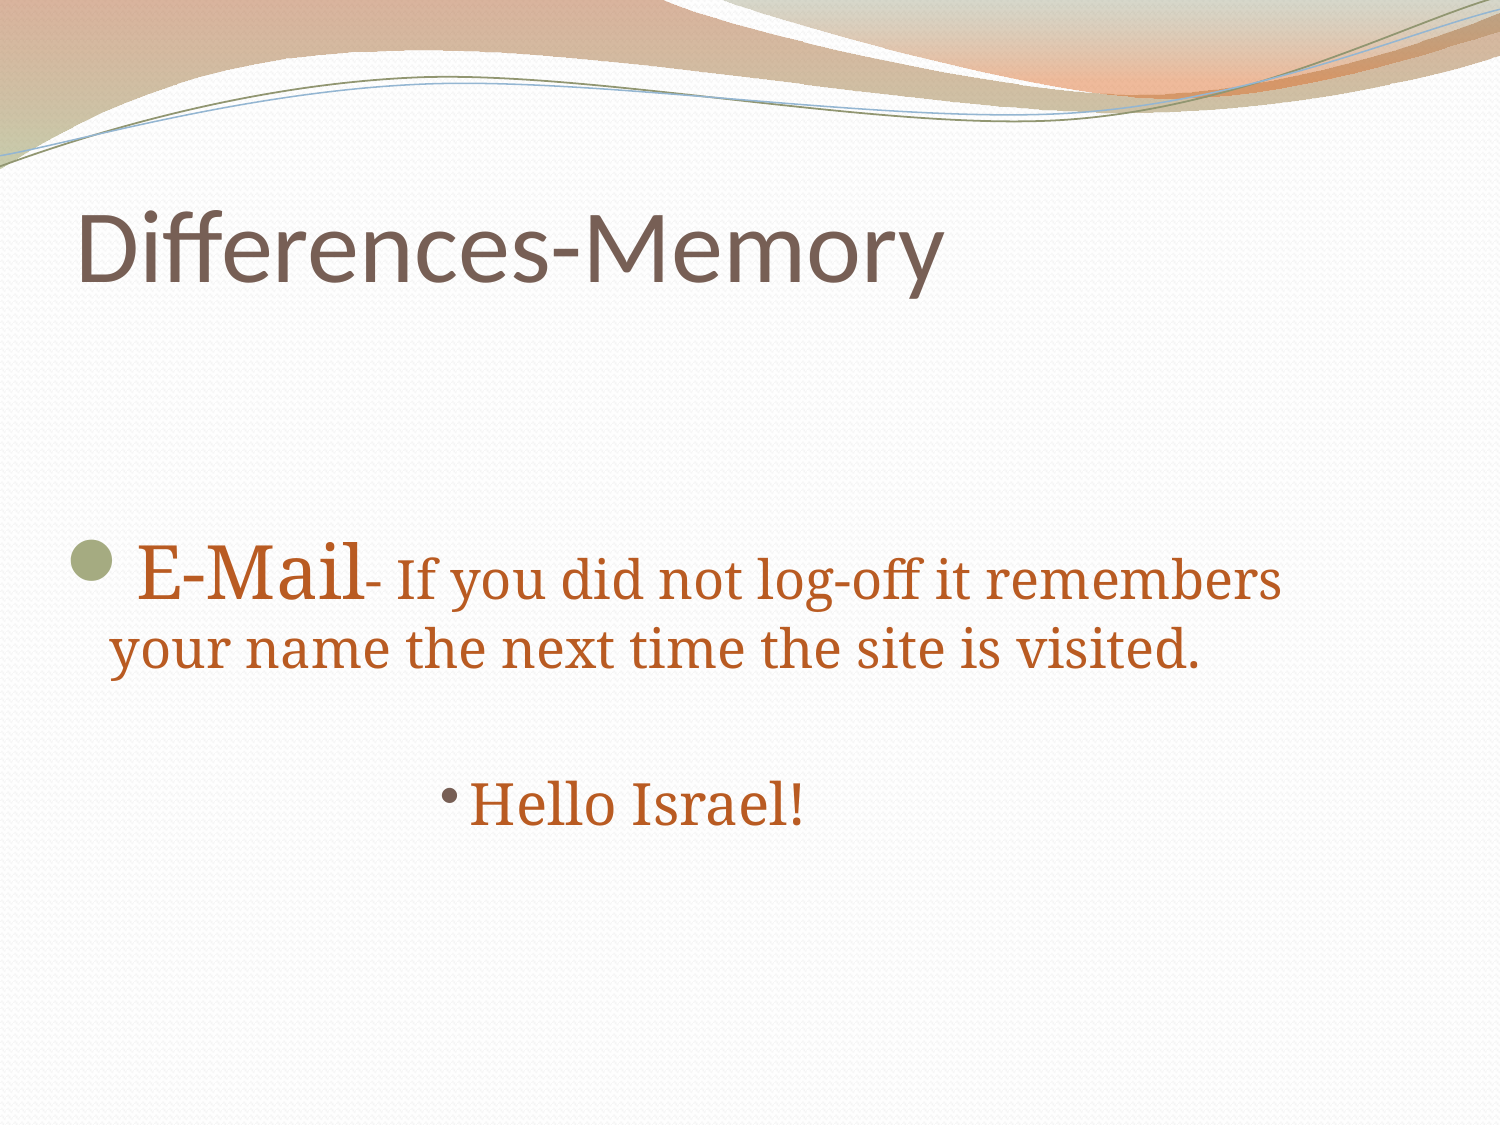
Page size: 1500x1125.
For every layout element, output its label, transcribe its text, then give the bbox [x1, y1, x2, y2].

list E-Mail- If you did not log-off it remembers your name the next time the site is visited. Hello Israel! [50, 437, 1400, 895]
title Differences-Memory [75, 115, 1425, 303]
